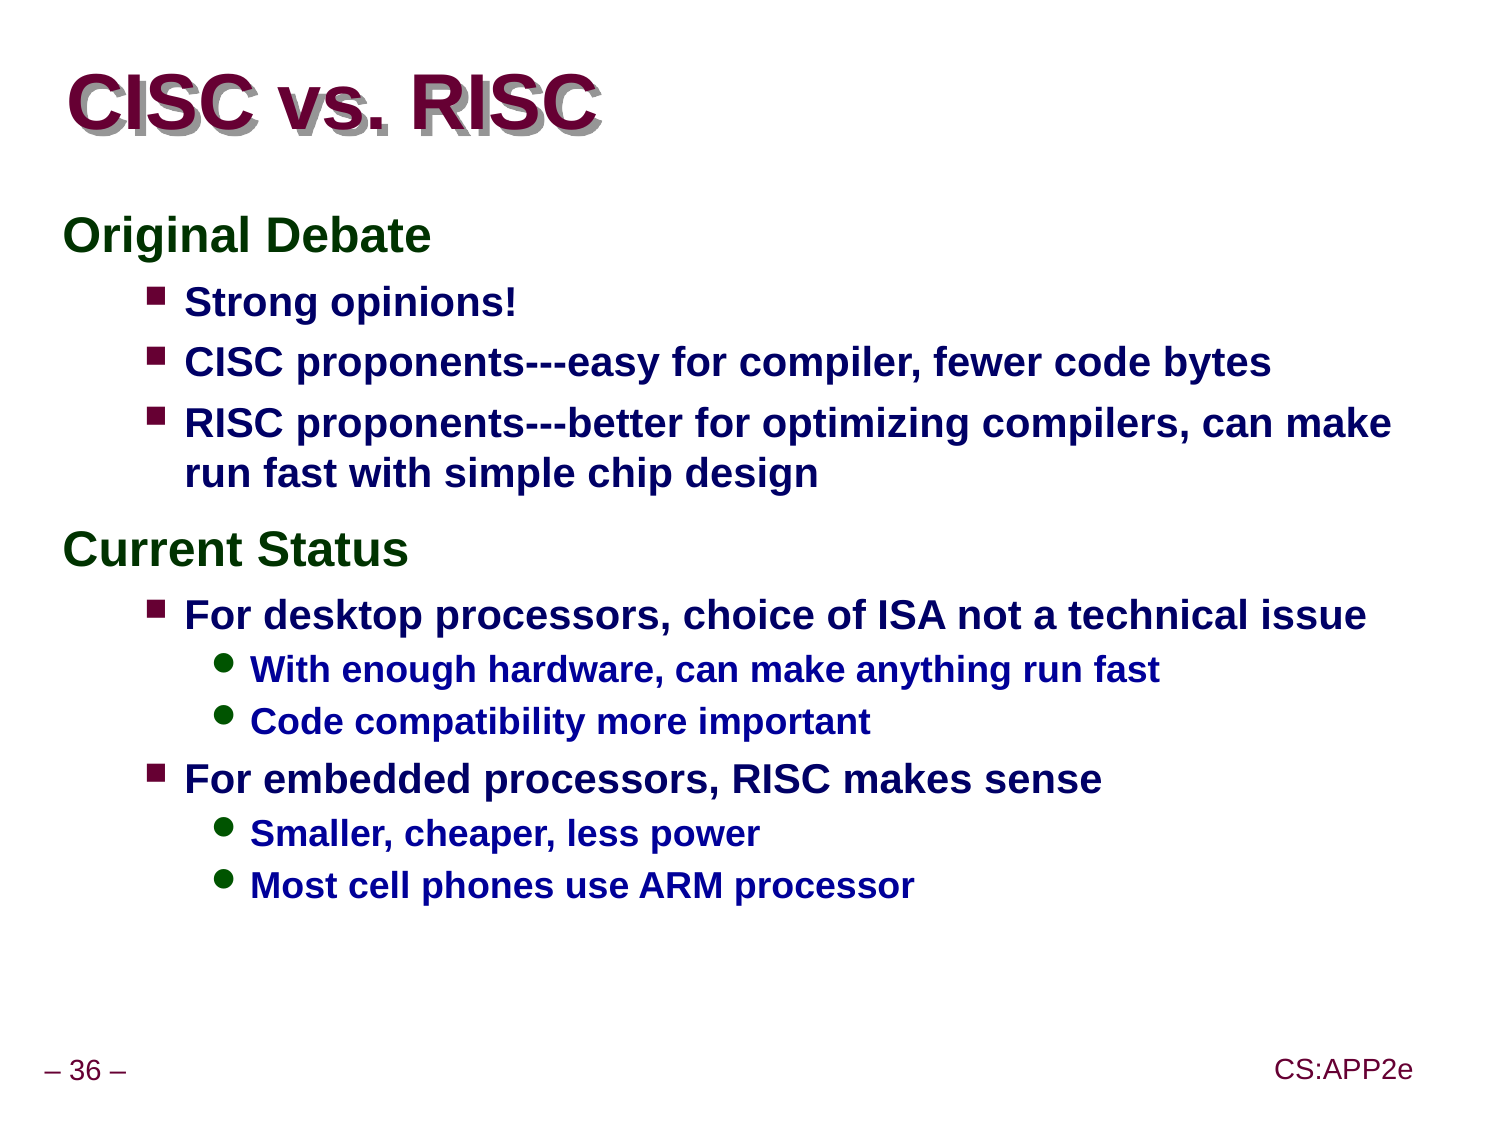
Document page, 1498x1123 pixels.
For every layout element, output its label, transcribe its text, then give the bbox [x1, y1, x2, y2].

list Original Debate Strong opinions! CISC proponents---easy for compiler, fewer code bytes RISC proponents---better for optimizing compilers, can make run fast with simple chip design Current Status For desktop processors, choice of ISA not a technical issue With enough hardware, can make anything run fast Code compatibility more important For embedded processors, RISC makes sense Smaller, cheaper, less power Most cell phones use ARM processor [47, 199, 1409, 1056]
title CISC vs. RISC [66, 40, 1495, 169]
